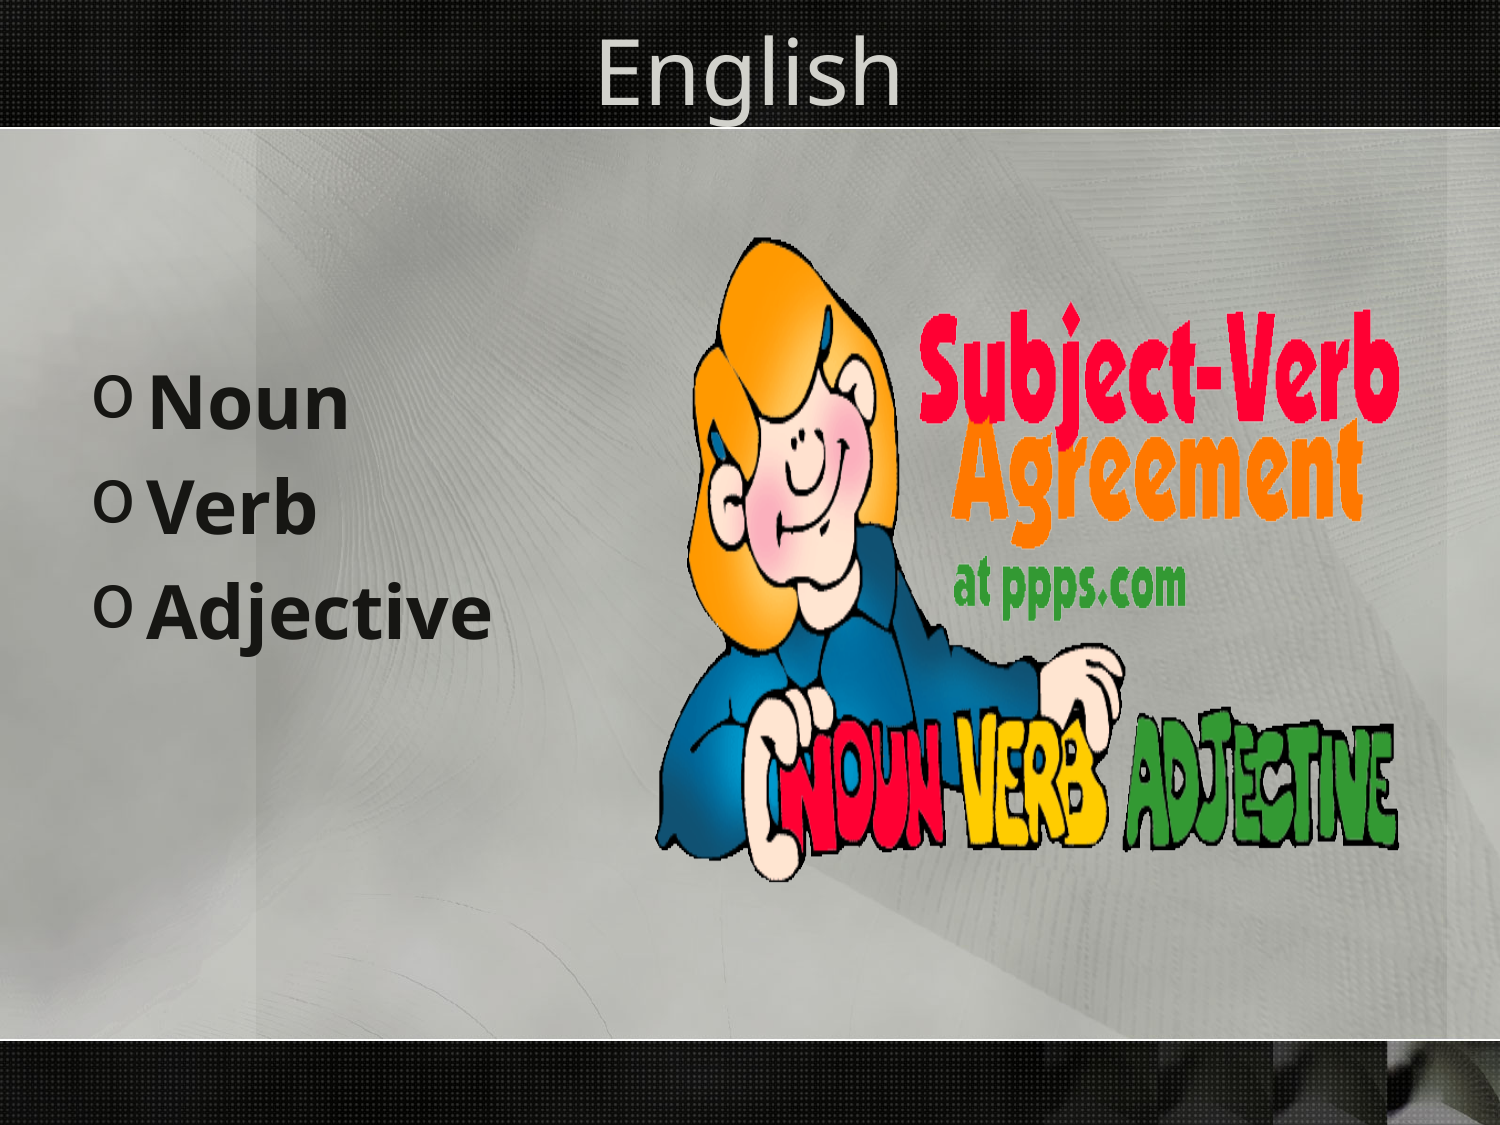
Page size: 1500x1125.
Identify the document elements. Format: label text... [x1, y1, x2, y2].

title English [74, 0, 1426, 138]
picture [0, 0, 1500, 1125]
list Noun Verb Adjective [74, 137, 644, 993]
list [637, 212, 1426, 901]
